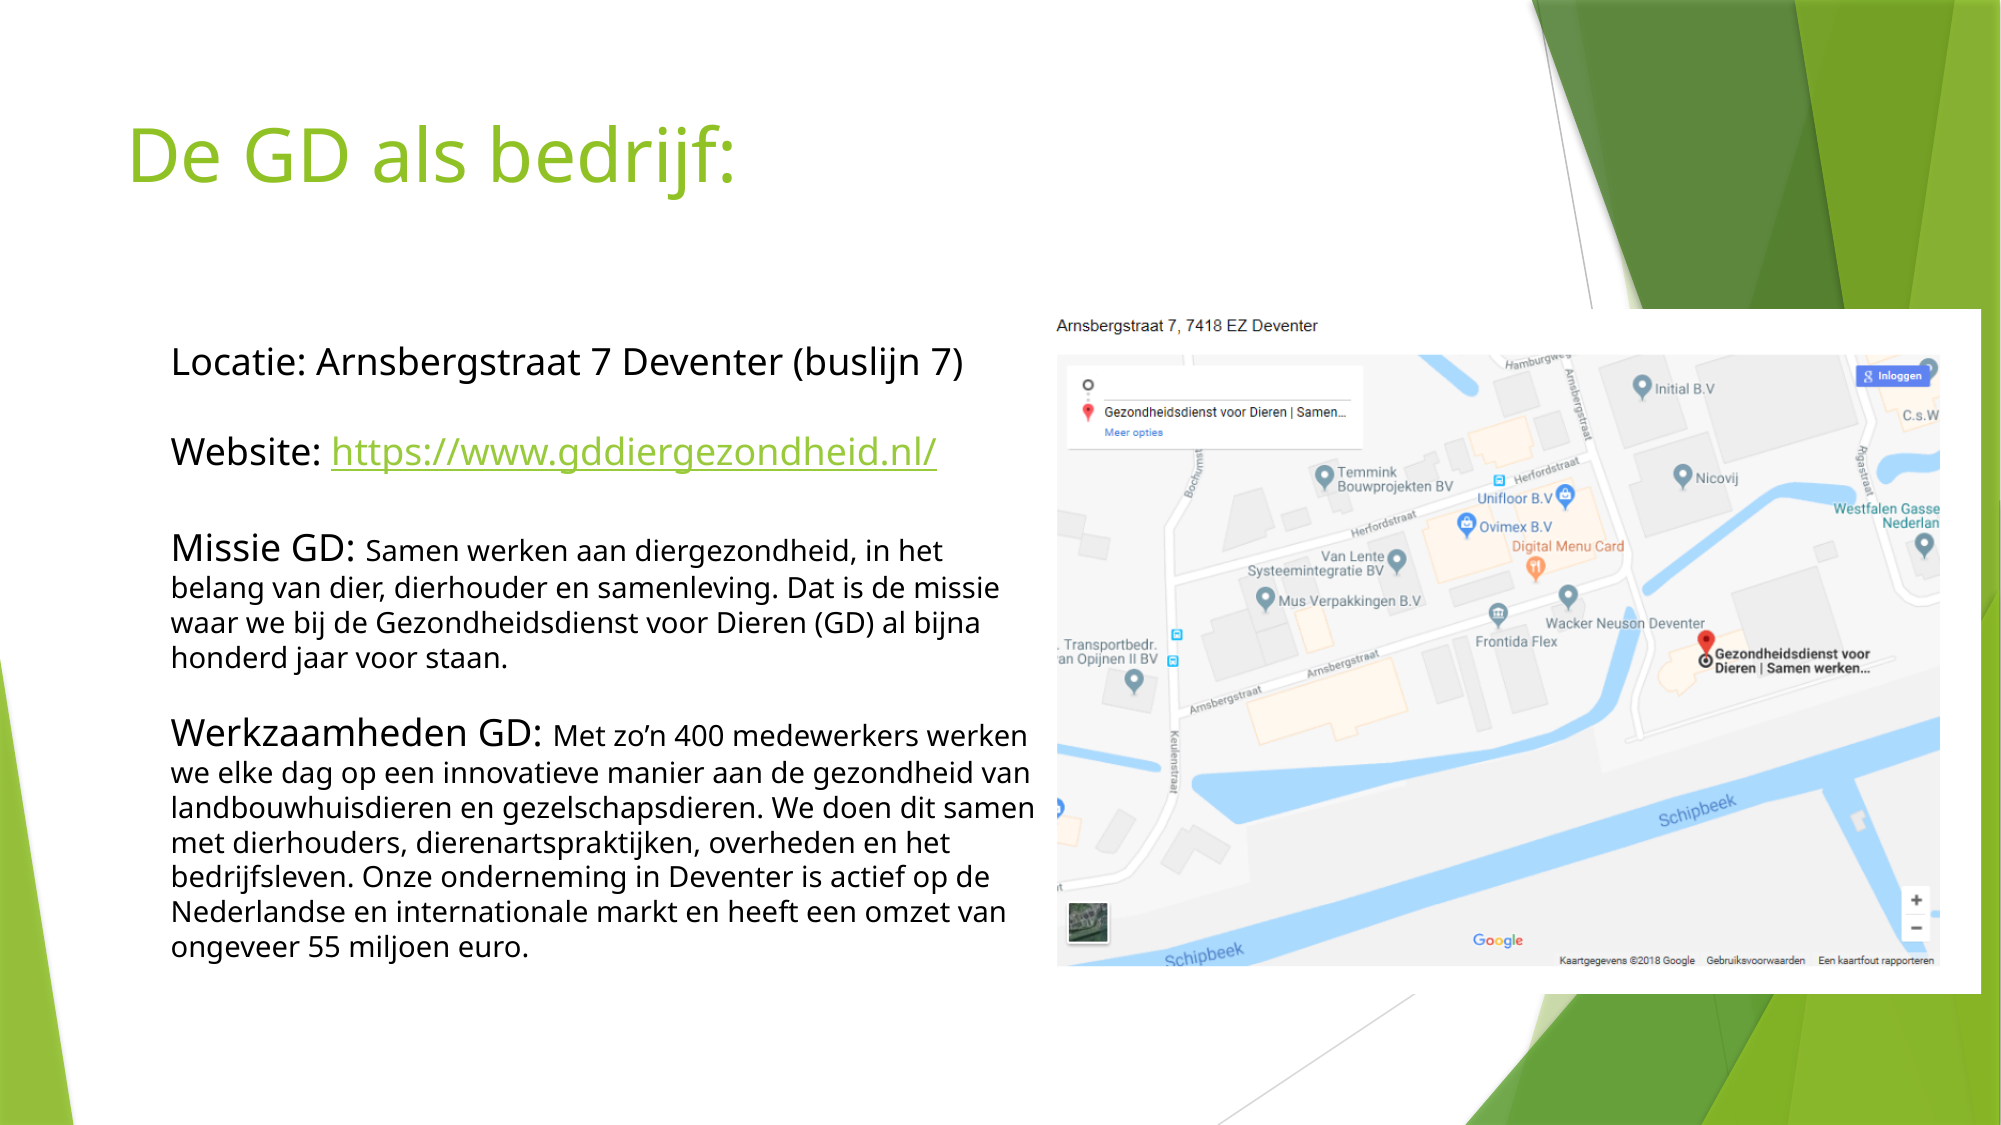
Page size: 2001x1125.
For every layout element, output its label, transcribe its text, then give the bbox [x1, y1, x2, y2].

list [1024, 308, 1982, 994]
title De GD als bedrijf: [111, 99, 1522, 317]
text_box Locatie: Arnsbergstraat 7 Deventer (buslijn 7) Website: https://www.gddiergezondheid.nl/ Missie GD: Samen werken aan diergezondheid, in het belang van dier, dierhouder en samenleving. Dat is de missie waar we bij de Gezondheidsdienst voor Dieren (GD) al bijna honderd jaar voor staan. Werkzaamheden GD: Met zo’n 400 medewerkers werken we elke dag op een innovatieve manier aan de gezondheid van landbouwhuisdieren en gezelschapsdieren. We doen dit samen met dierhouders, dierenartspraktijken, overheden en het bedrijfsleven. Onze onderneming in Deventer is actief op de Nederlandse en internationale markt en heeft een omzet van ongeveer 55 miljoen euro. [155, 330, 1019, 972]
